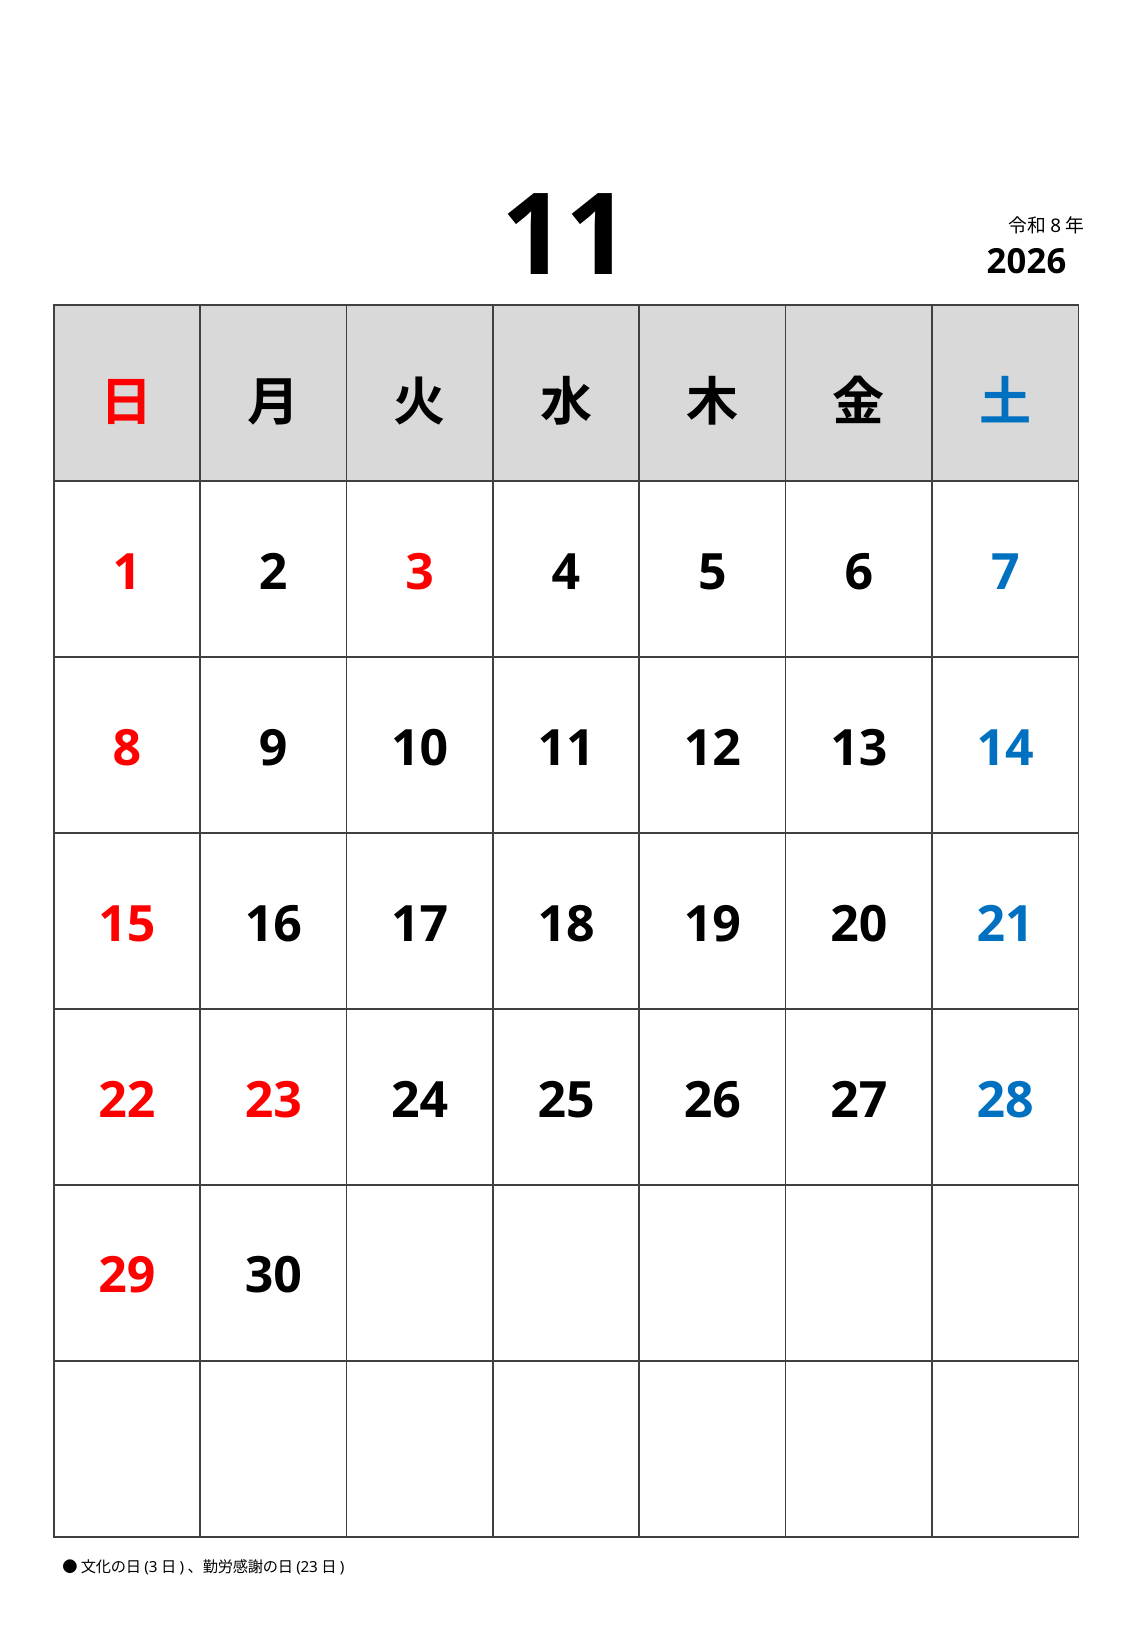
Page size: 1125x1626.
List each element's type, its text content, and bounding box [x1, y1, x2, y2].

table_cell [786, 1186, 931, 1360]
table_header 木 [640, 306, 785, 480]
table_cell [786, 1362, 931, 1536]
table_cell 30 [201, 1186, 346, 1360]
table_cell 6 [786, 482, 931, 656]
table_cell [933, 1186, 1078, 1360]
table_cell 5 [640, 482, 785, 656]
table_cell [494, 1186, 638, 1360]
table_header 水 [494, 306, 638, 480]
table_cell 15 [55, 834, 199, 1008]
table_cell 9 [201, 658, 346, 832]
table_cell 22 [55, 1010, 199, 1184]
table_cell 20 [786, 834, 931, 1008]
table_cell 19 [640, 834, 785, 1008]
table_cell 18 [494, 834, 638, 1008]
table_header 金 [786, 306, 931, 480]
table_cell 27 [786, 1010, 931, 1184]
table_cell 7 [933, 482, 1078, 656]
table_cell 3 [347, 482, 492, 656]
table_cell 23 [201, 1010, 346, 1184]
table_cell 26 [640, 1010, 785, 1184]
table_cell [494, 1362, 638, 1536]
table_cell [347, 1186, 492, 1360]
table_header 土 [933, 306, 1078, 480]
table_header 日 [55, 306, 199, 480]
table_cell 14 [933, 658, 1078, 832]
table_cell 17 [347, 834, 492, 1008]
table_cell 21 [933, 834, 1078, 1008]
table_cell [55, 1362, 199, 1536]
table_cell [201, 1362, 346, 1536]
table_cell 11 [494, 658, 638, 832]
table_cell 16 [201, 834, 346, 1008]
text_box 11 [486, 154, 646, 305]
table_cell 28 [933, 1010, 1078, 1184]
table_cell [640, 1186, 785, 1360]
table_cell 4 [494, 482, 638, 656]
text_box 令和8年 [993, 206, 1100, 244]
text_box ●文化の日(3日)、勤労感謝の日(23日) [47, 1549, 360, 1583]
table_cell 12 [640, 658, 785, 832]
table_cell 24 [347, 1010, 492, 1184]
table_cell [640, 1362, 785, 1536]
table_cell [347, 1362, 492, 1536]
table_header 火 [347, 306, 492, 480]
table_cell 25 [494, 1010, 638, 1184]
text_box 2026 [971, 231, 1082, 288]
table_cell 1 [55, 482, 199, 656]
table_cell 13 [786, 658, 931, 832]
table_cell 2 [201, 482, 346, 656]
table_cell [933, 1362, 1078, 1536]
table_cell 29 [55, 1186, 199, 1360]
table_cell 10 [347, 658, 492, 832]
table_cell 8 [55, 658, 199, 832]
table_header 月 [201, 306, 346, 480]
